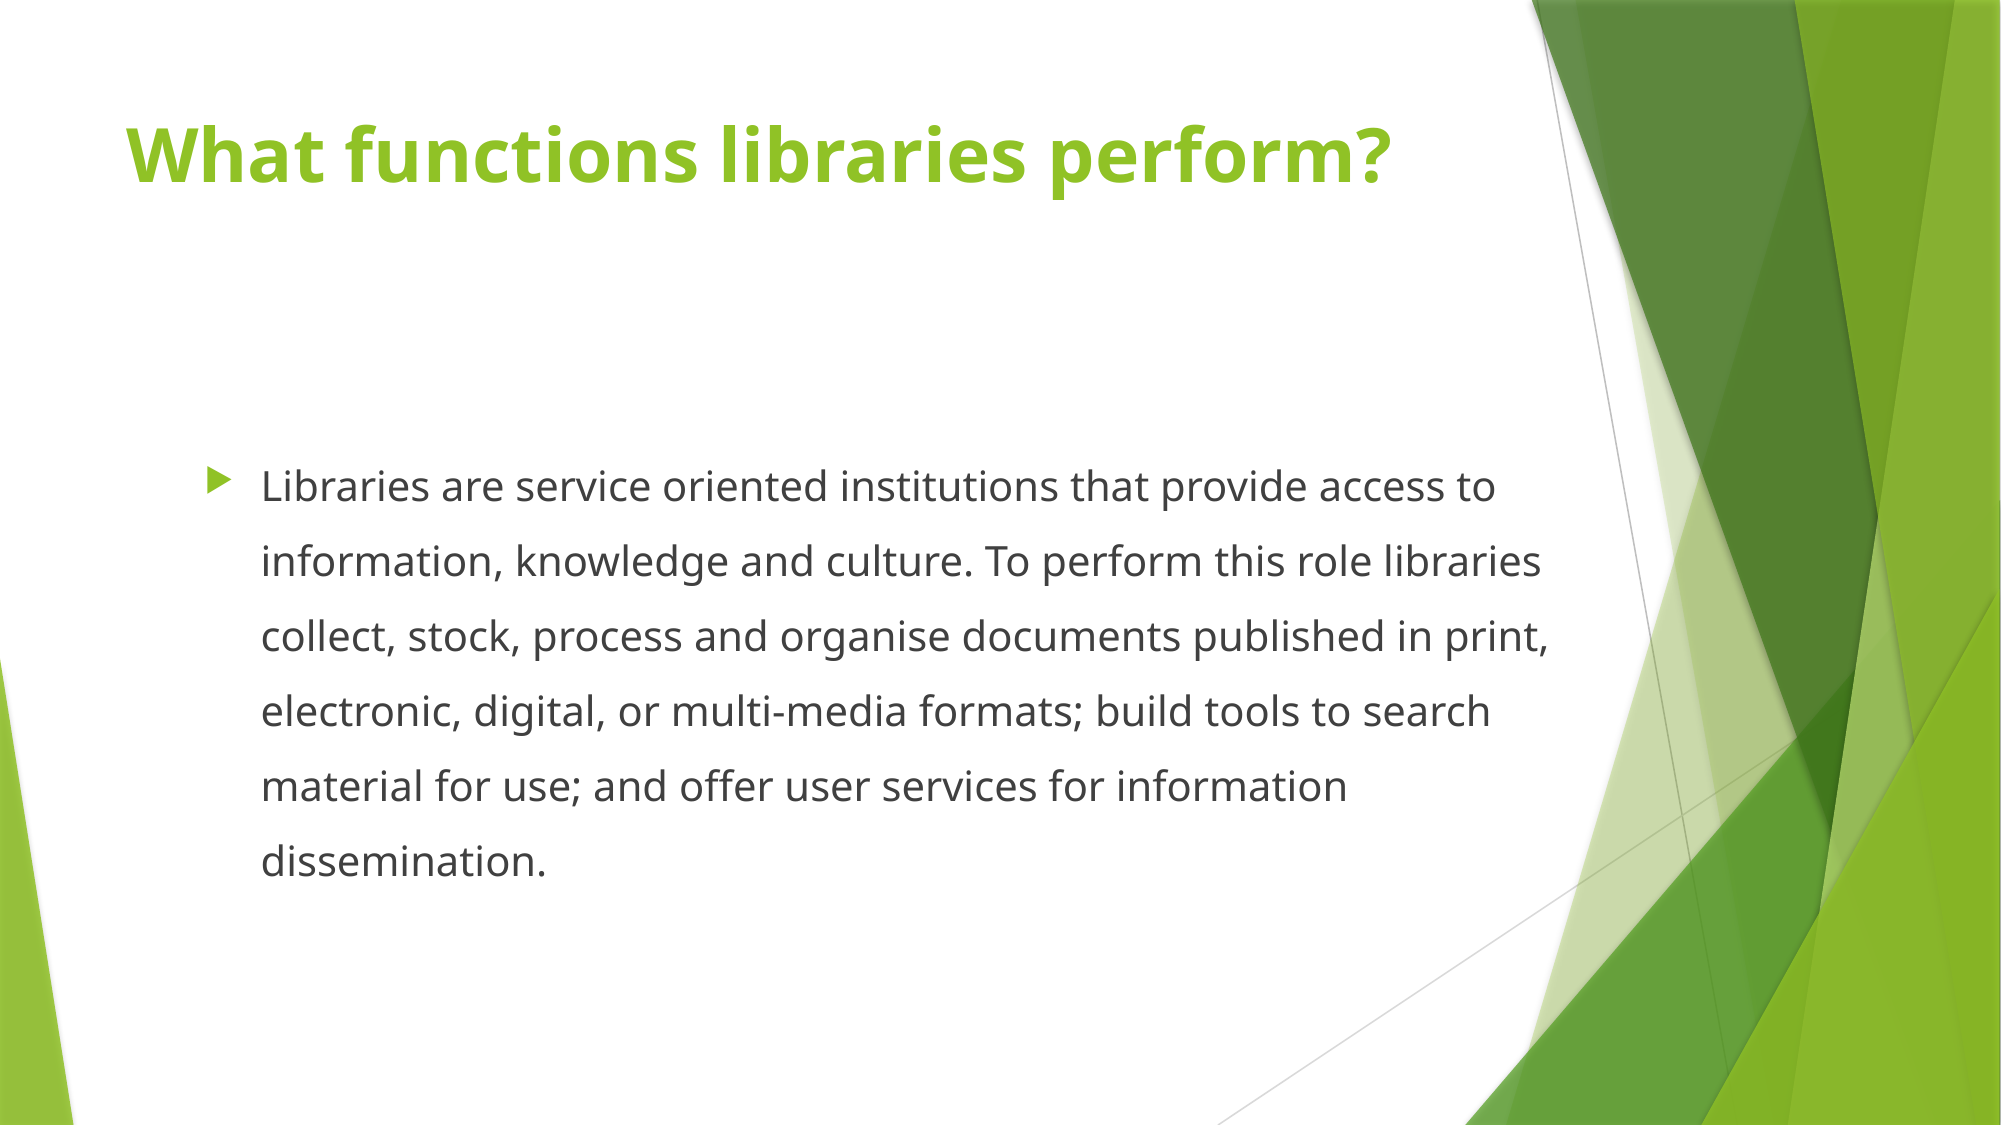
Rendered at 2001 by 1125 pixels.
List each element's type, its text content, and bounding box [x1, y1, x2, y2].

title What functions libraries perform? [111, 99, 1522, 317]
list Libraries are service oriented institutions that provide access to information, knowledge and culture. To perform this role libraries collect, stock, process and organise documents published in print, electronic, digital, or multi-media formats; build tools to search material for use; and offer user services for information dissemination. [189, 427, 1638, 1067]
